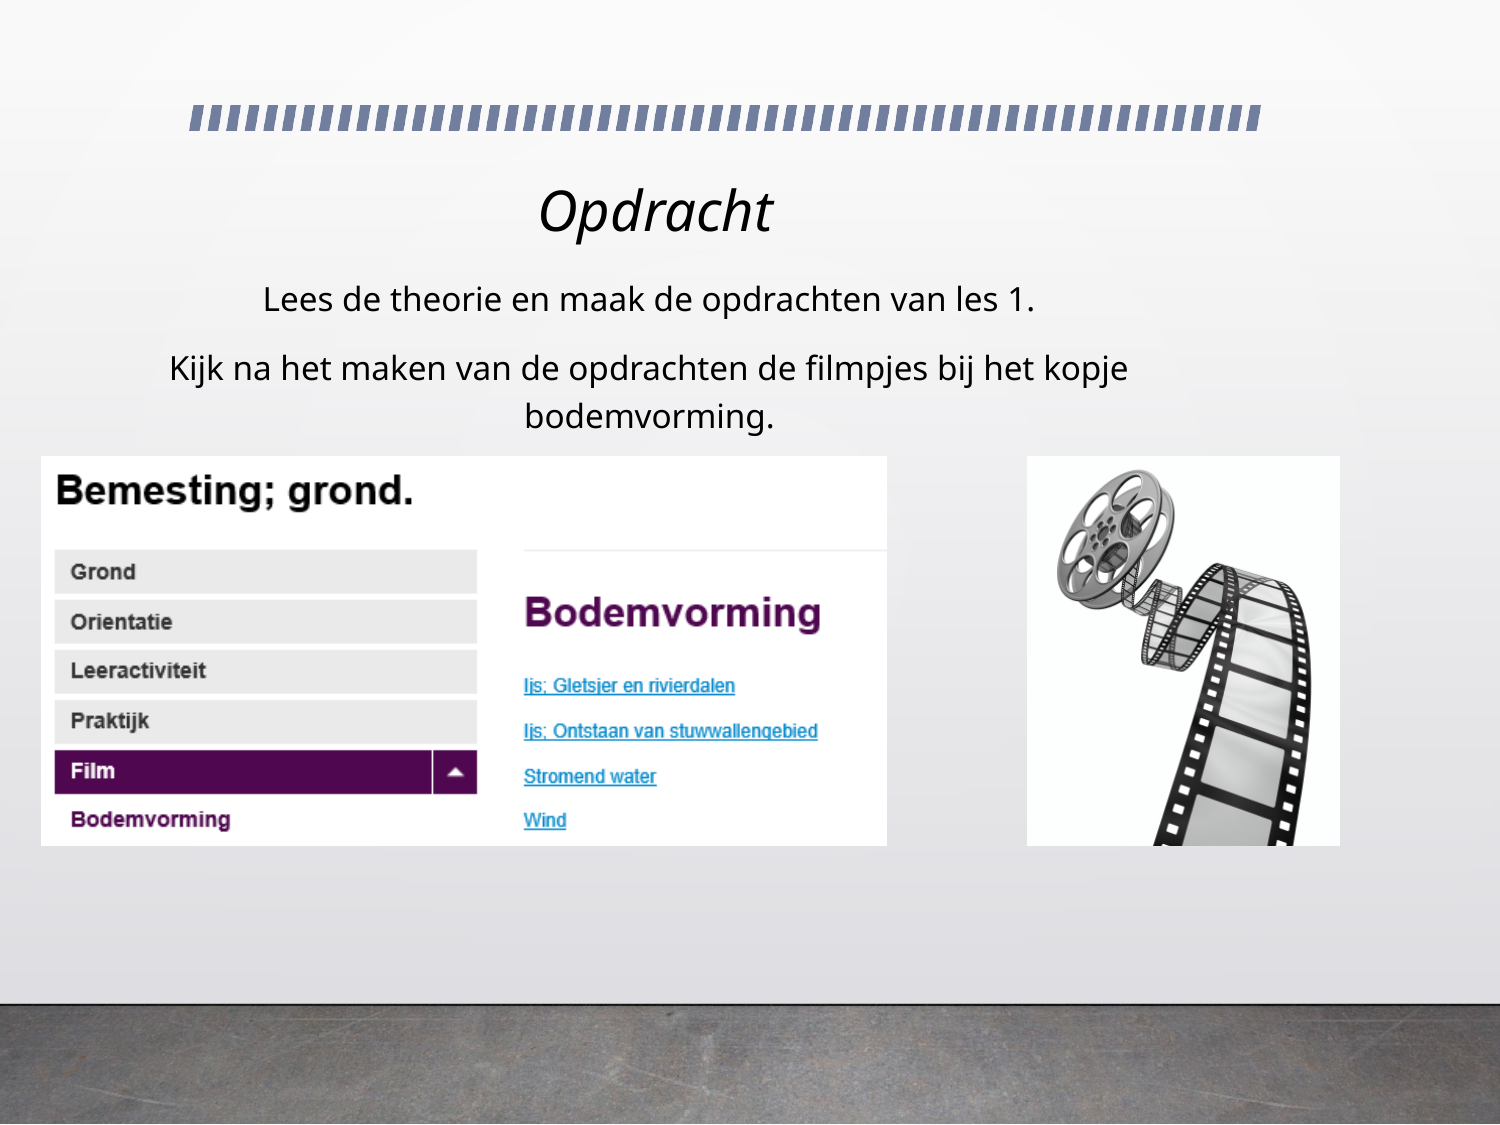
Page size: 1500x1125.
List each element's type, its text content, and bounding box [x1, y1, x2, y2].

picture [0, 1004, 1500, 1124]
picture [40, 455, 887, 846]
picture [1027, 455, 1340, 846]
title Opdracht [112, 101, 1199, 244]
subtitle Lees de theorie en maak de opdrachten van les 1. Kijk na het maken van de opdrachten de filmpjes bij het kopje bodemvorming. [64, 255, 1235, 882]
